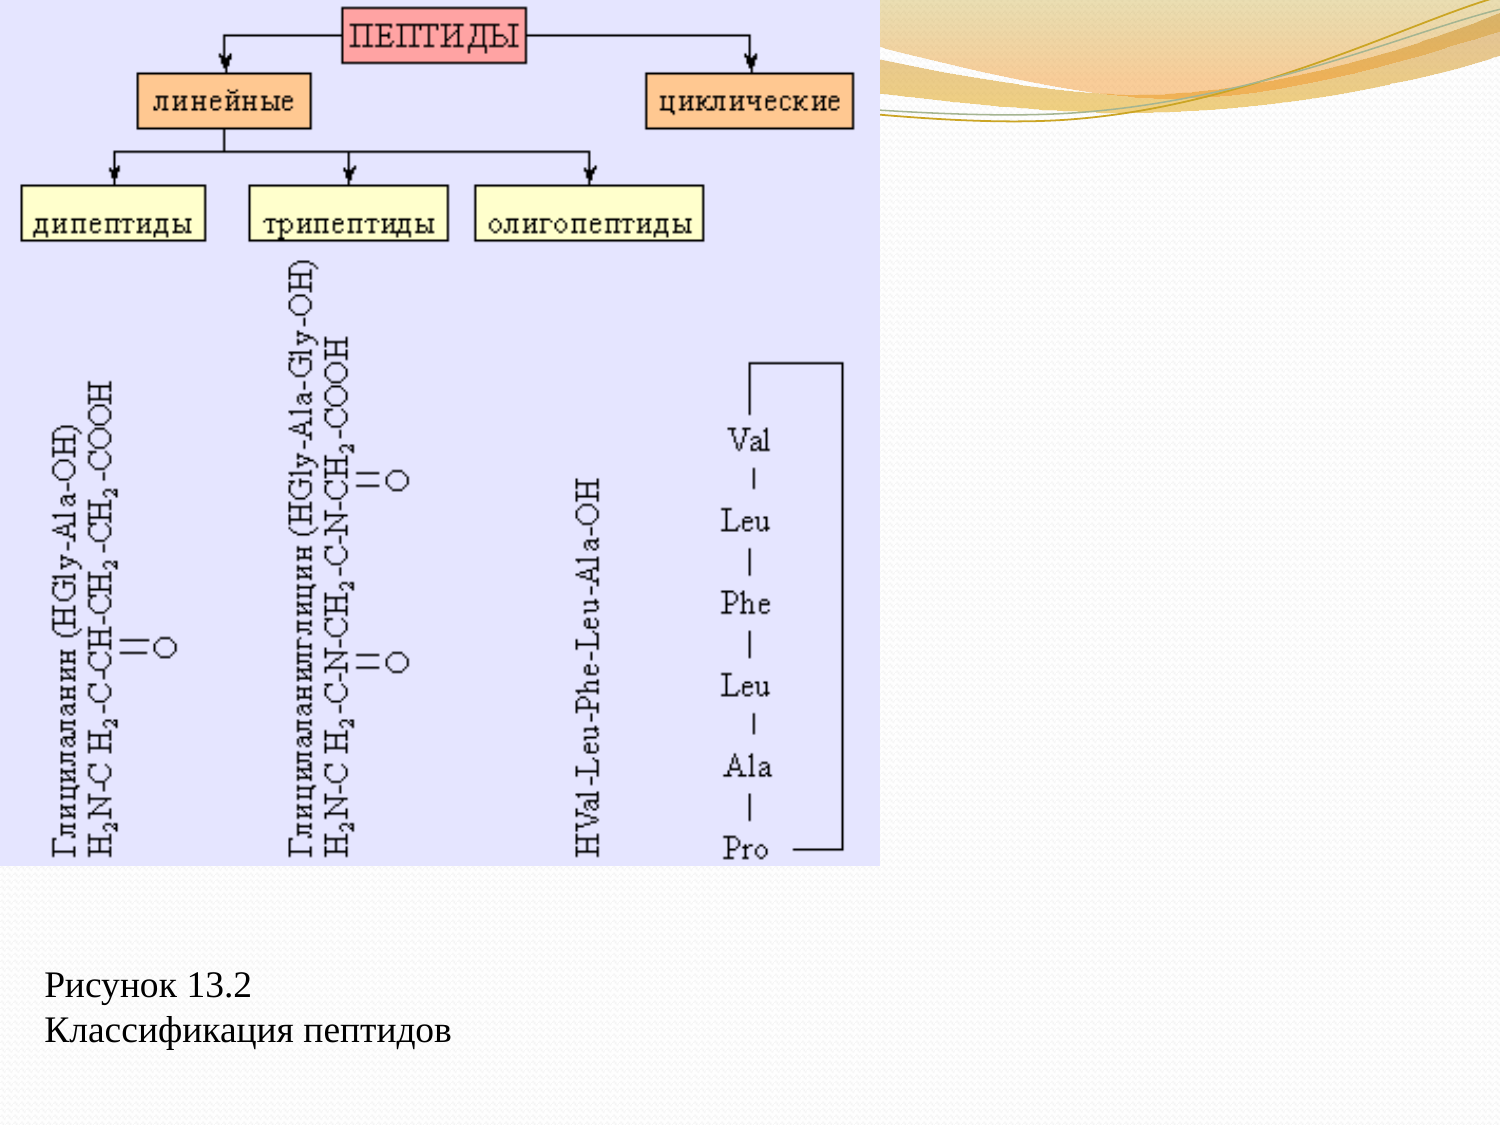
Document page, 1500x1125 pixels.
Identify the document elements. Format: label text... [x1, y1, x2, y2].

picture [0, 0, 881, 866]
text_box Рисунок 13.2 Классификация пептидов [29, 952, 1199, 1058]
